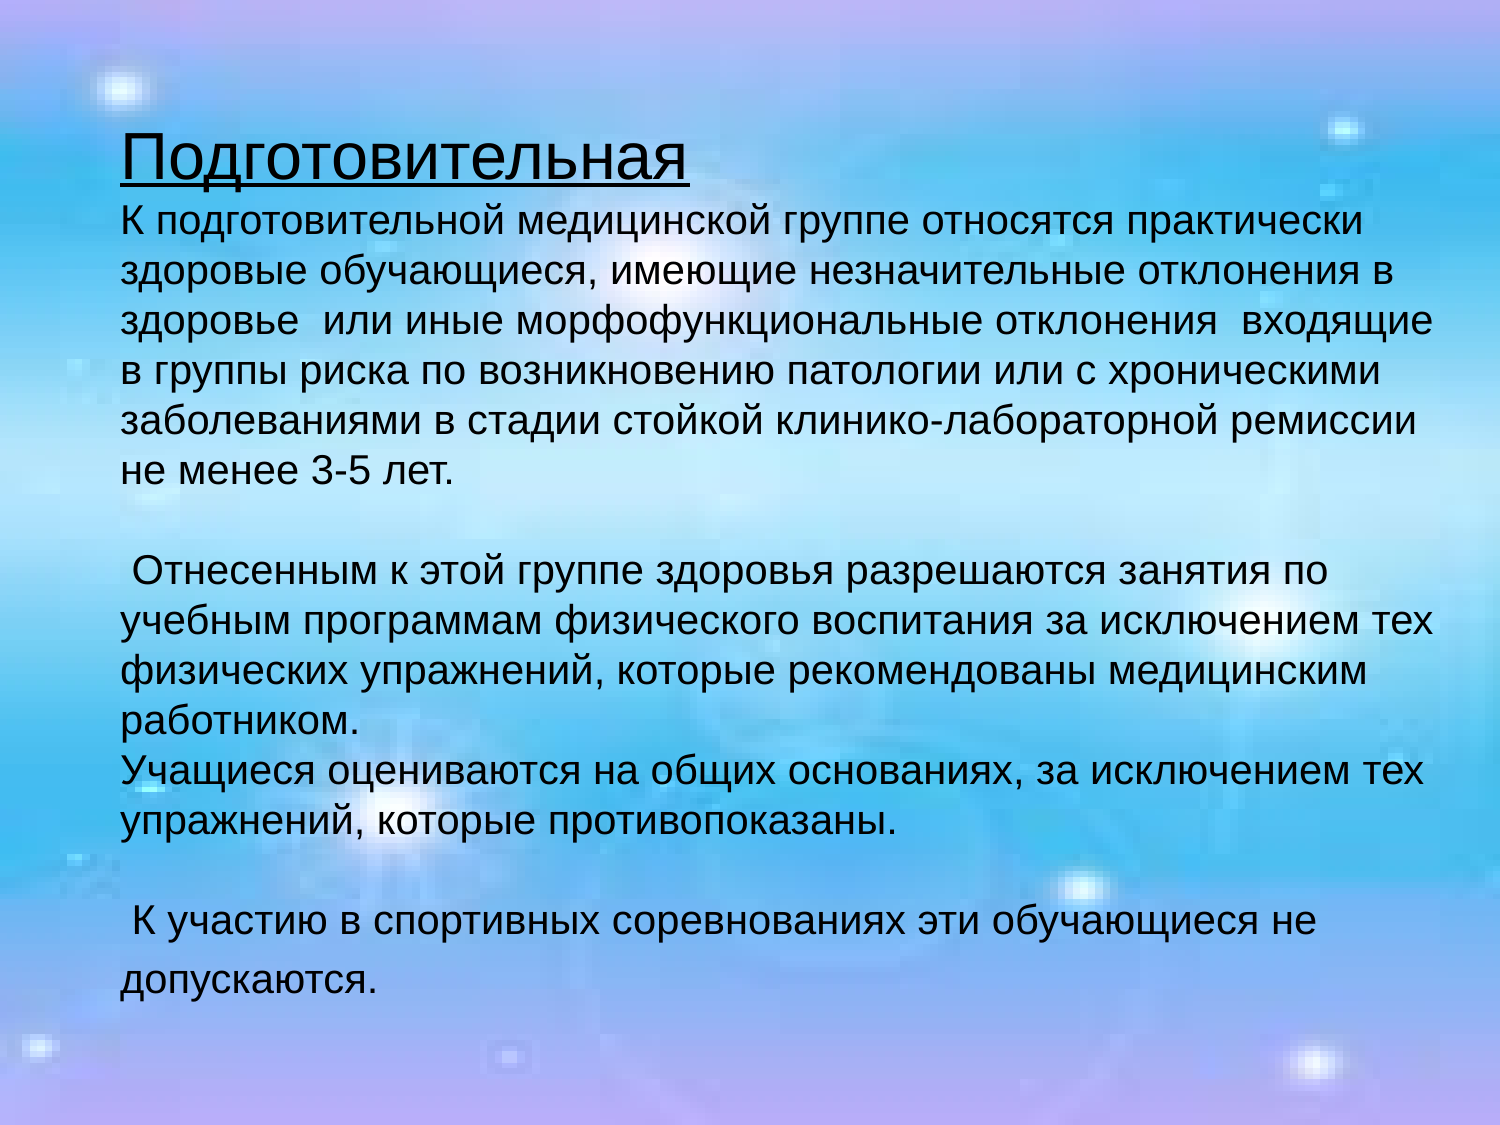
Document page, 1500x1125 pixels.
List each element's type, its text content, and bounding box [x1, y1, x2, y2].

text_box Подготовительная К подготовительной медицинской группе относятся практически здоровые обучающиеся, имеющие незначительные отклонения в здоровье или иные морфофункциональные отклонения входящие в группы риска по возникновению патологии или с хроническими заболеваниями в стадии стойкой клинико-лабораторной ремиссии не менее 3-5 лет. Отнесенным к этой группе здоровья разрешаются занятия по учебным программам физического воспитания за исключением тех физических упражнений, которые рекомендованы медицинским работником. Учащиеся оцениваются на общих основаниях, за исключением тех упражнений, которые противопоказаны. К участию в спортивных соревнованиях эти обучающиеся не допускаются. [105, 105, 1453, 1071]
picture [0, 0, 1500, 1125]
text_box [23, 23, 1465, 174]
